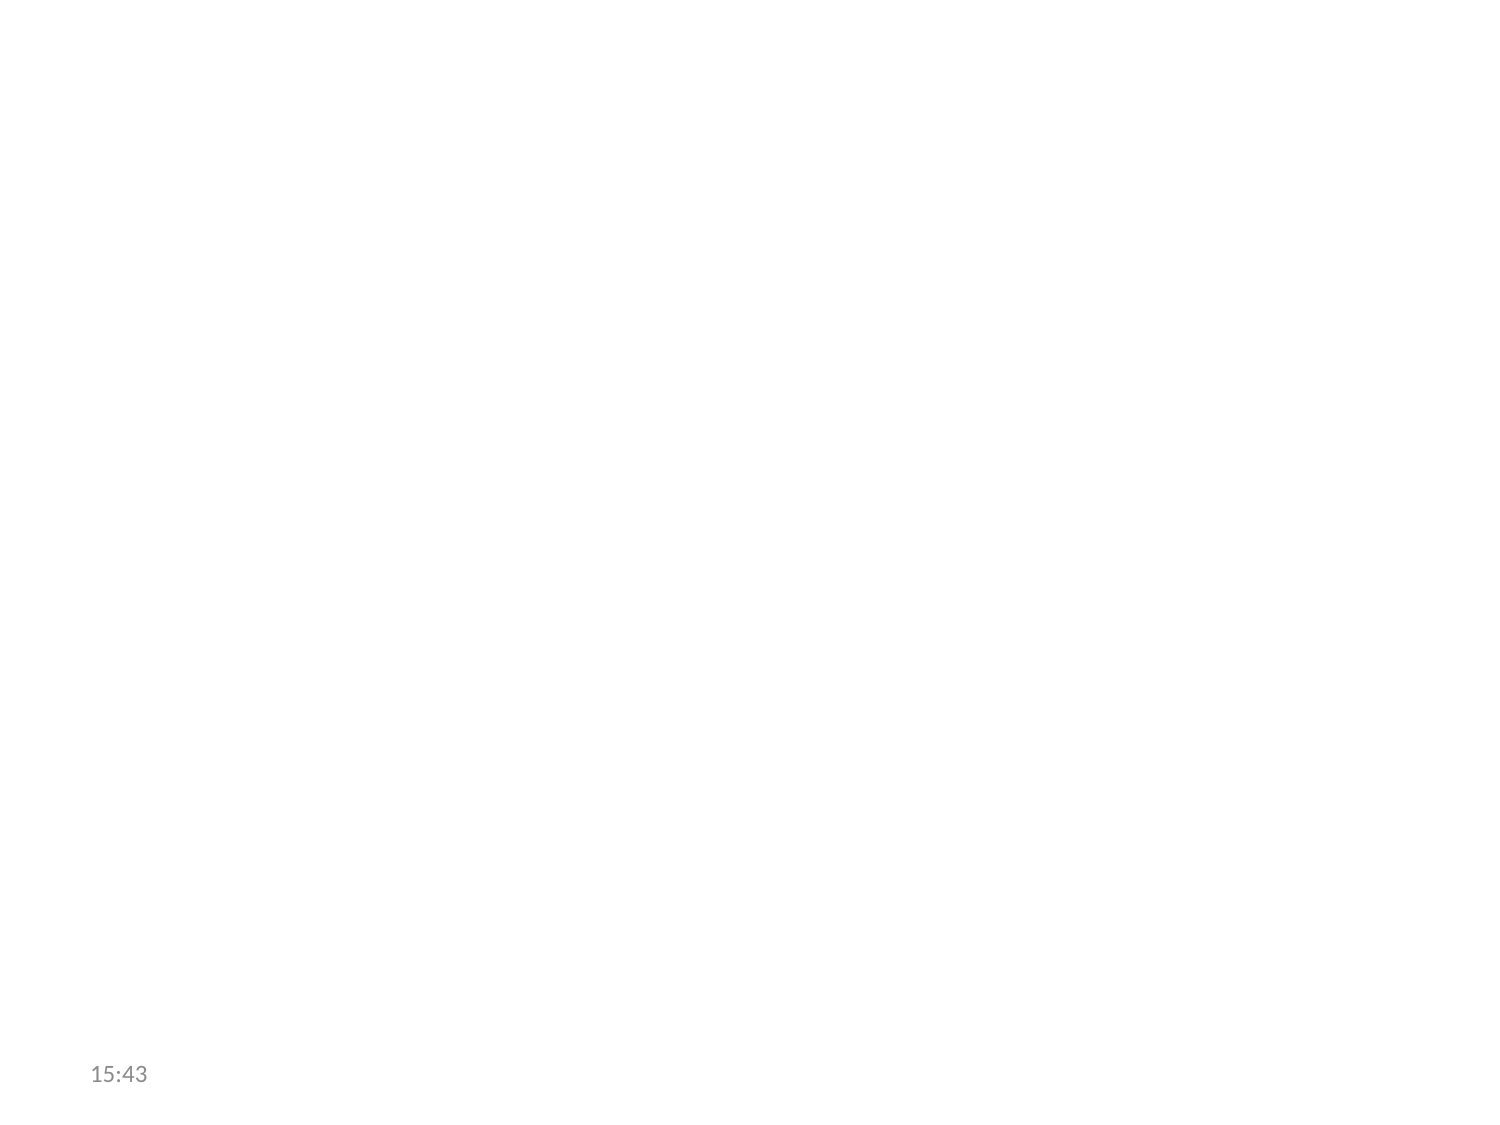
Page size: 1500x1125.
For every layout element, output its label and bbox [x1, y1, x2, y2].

slide_number [75, 1042, 425, 1103]
